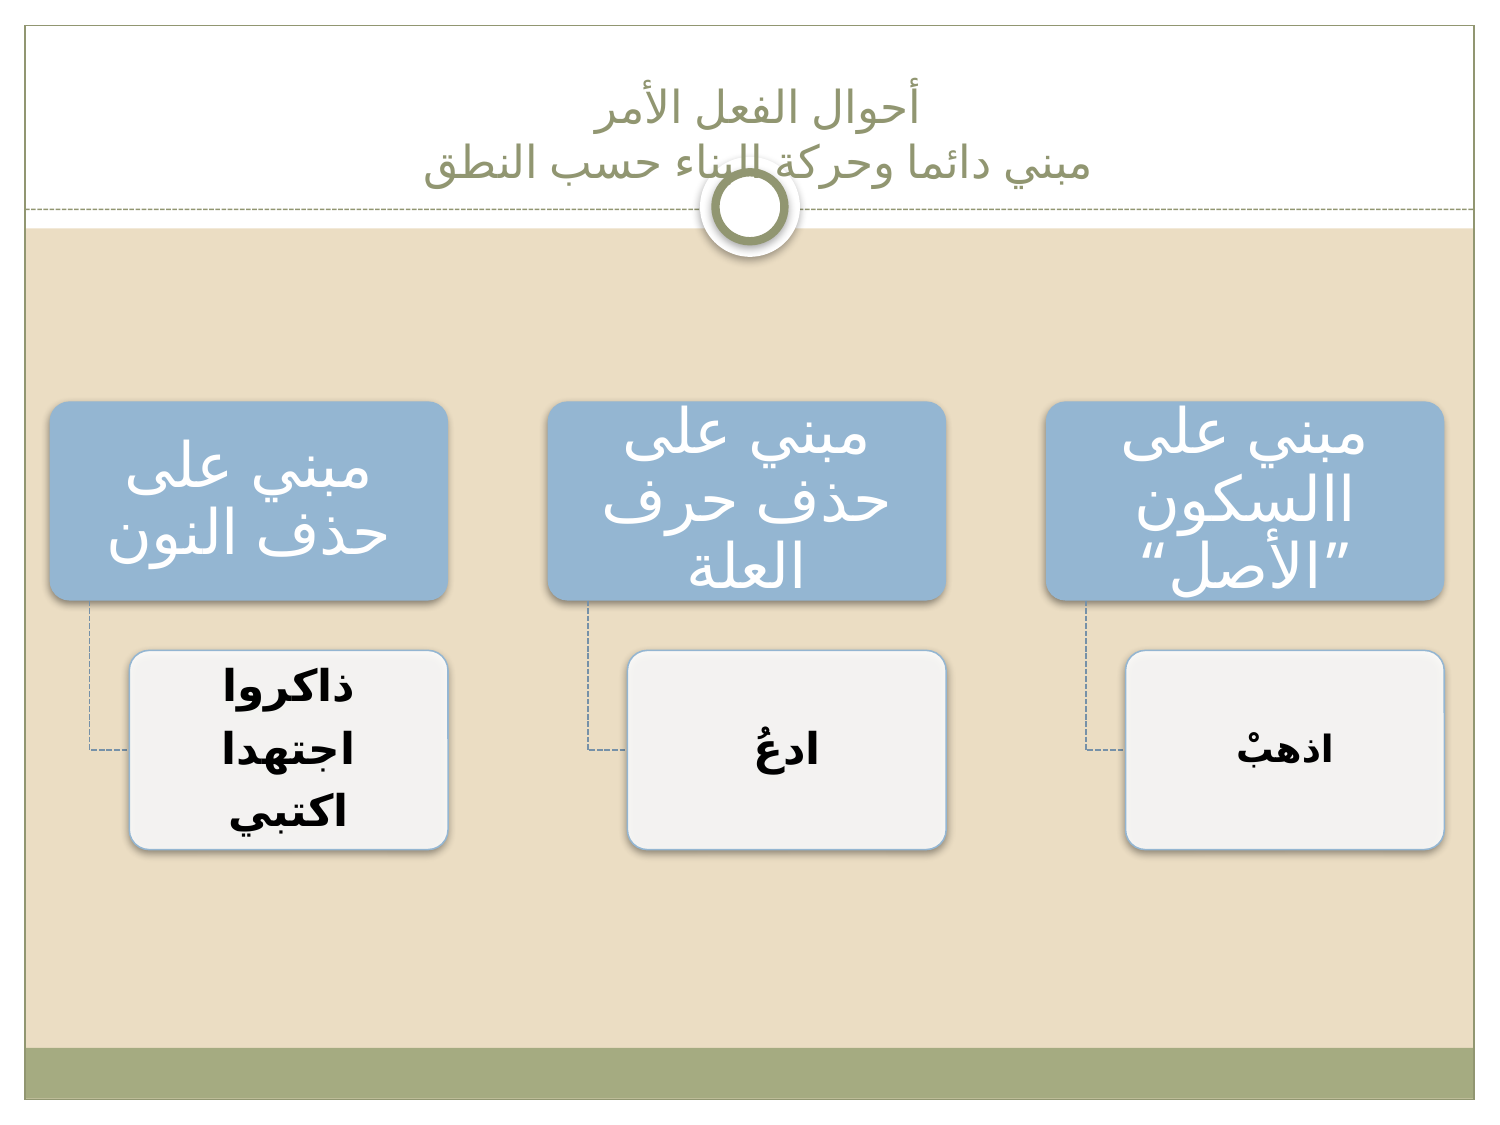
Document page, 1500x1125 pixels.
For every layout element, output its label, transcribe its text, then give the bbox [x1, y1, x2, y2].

title أحوال الفعل الأمر مبني دائما وحركة البناء حسب النطق [58, 70, 1459, 195]
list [49, 250, 1445, 1001]
